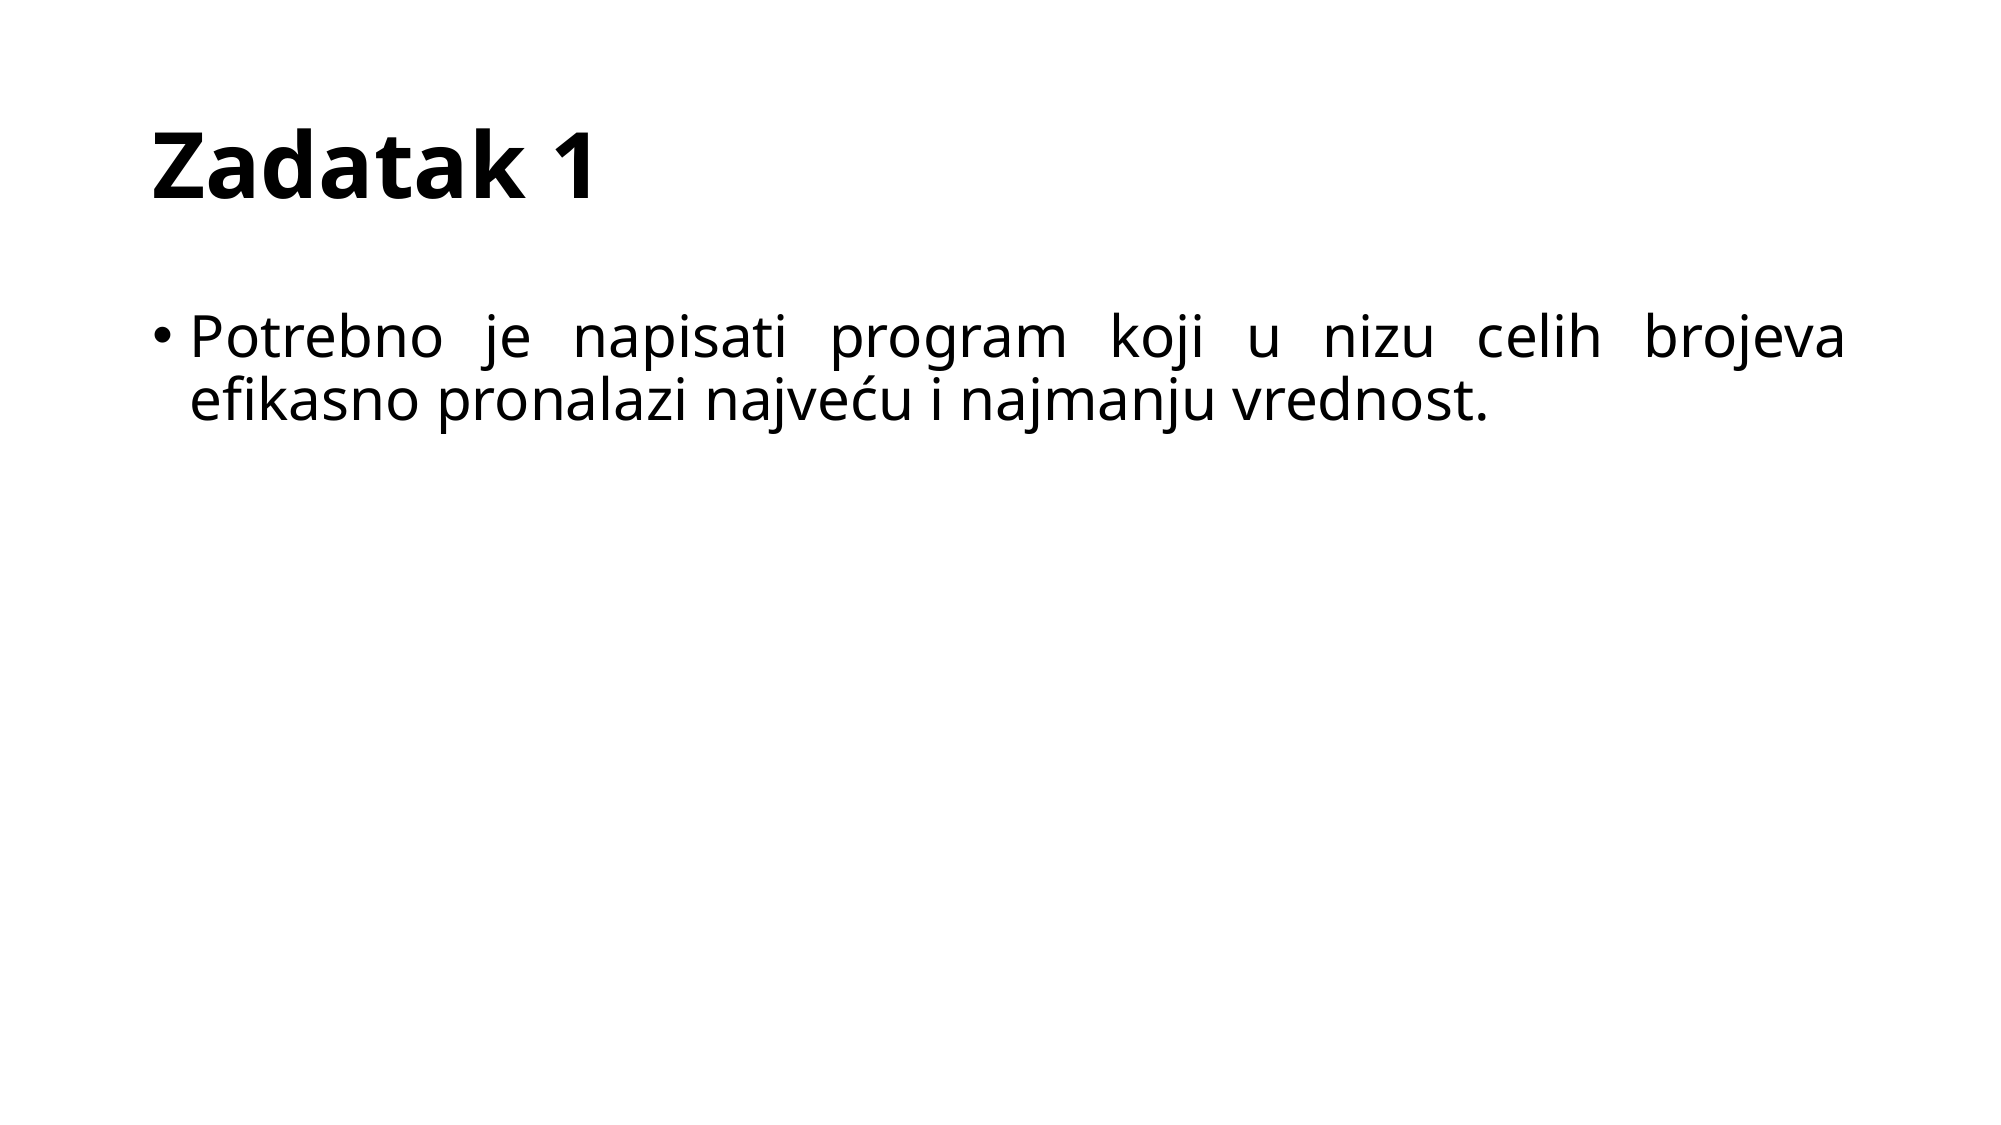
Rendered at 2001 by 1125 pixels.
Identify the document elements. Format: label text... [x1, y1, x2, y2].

list Potrebno je napisati program koji u nizu celih brojeva efikasno pronalazi najveću i najmanju vrednost. [137, 299, 1863, 1014]
title Zadatak 1 [137, 59, 1863, 278]
